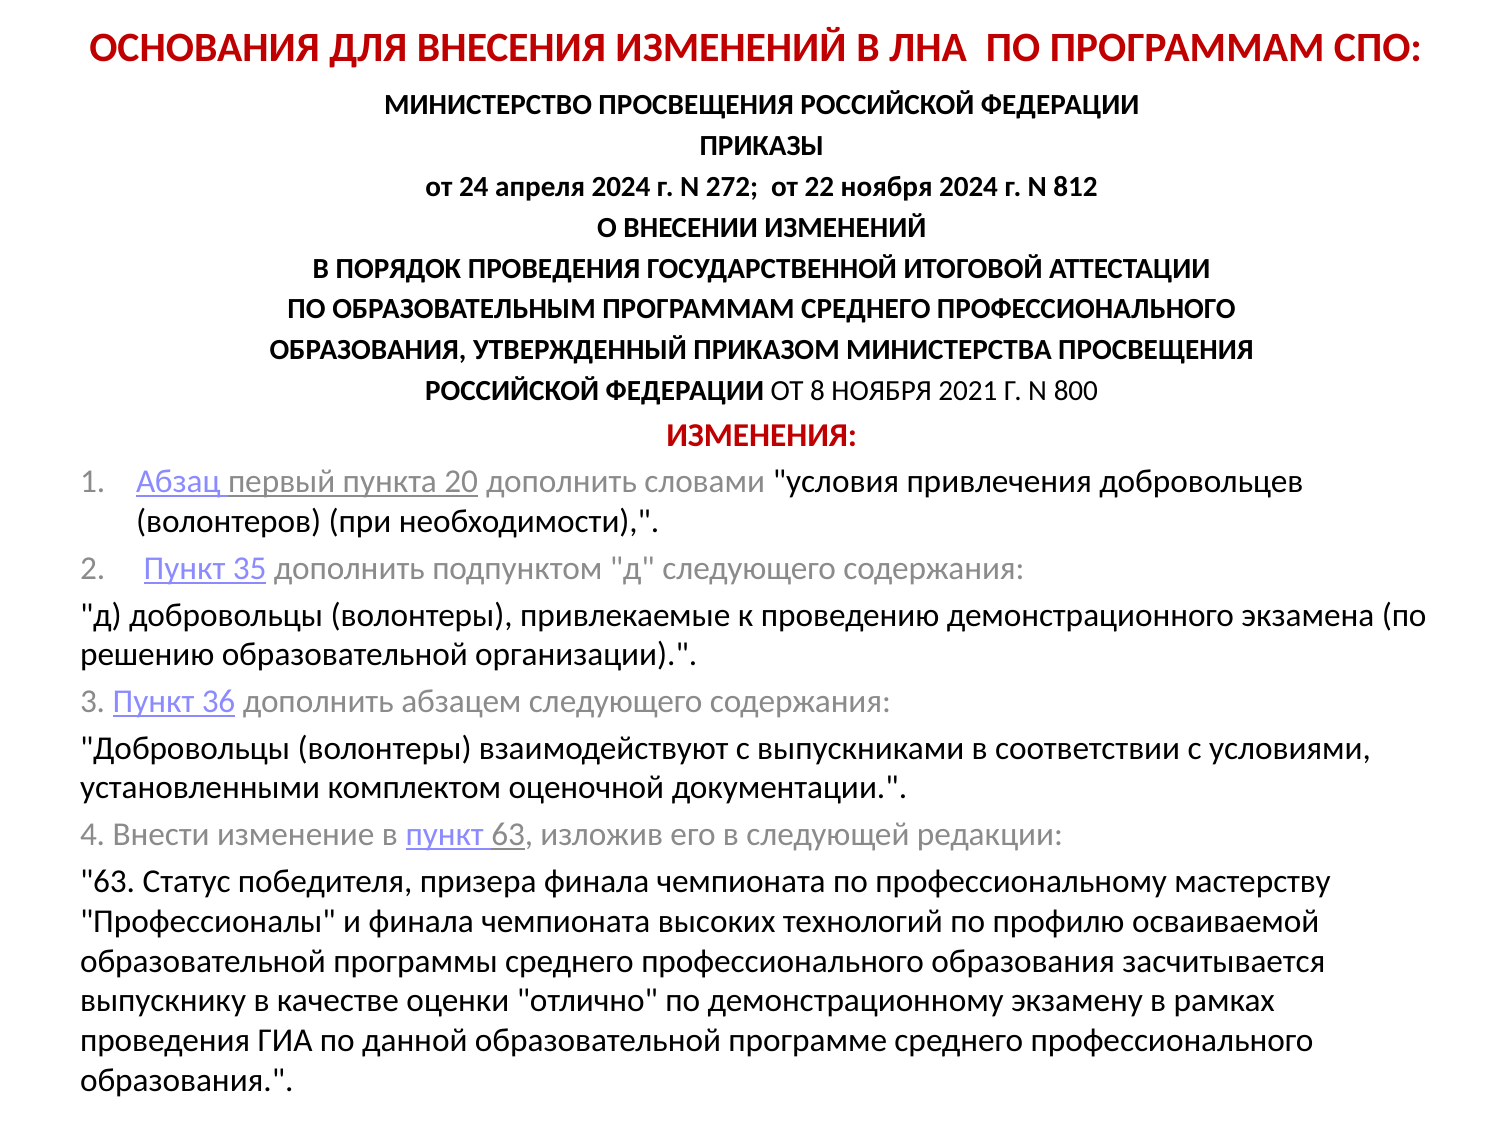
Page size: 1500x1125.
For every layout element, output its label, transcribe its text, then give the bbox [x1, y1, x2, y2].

subtitle МИНИСТЕРСТВО ПРОСВЕЩЕНИЯ РОССИЙСКОЙ ФЕДЕРАЦИИ ПРИКАЗЫ от 24 апреля 2024 г. N 272; от 22 ноября 2024 г. N 812 О ВНЕСЕНИИ ИЗМЕНЕНИЙ В ПОРЯДОК ПРОВЕДЕНИЯ ГОСУДАРСТВЕННОЙ ИТОГОВОЙ АТТЕСТАЦИИ ПО ОБРАЗОВАТЕЛЬНЫМ ПРОГРАММАМ СРЕДНЕГО ПРОФЕССИОНАЛЬНОГО ОБРАЗОВАНИЯ, УТВЕРЖДЕННЫЙ ПРИКАЗОМ МИНИСТЕРСТВА ПРОСВЕЩЕНИЯ РОССИЙСКОЙ ФЕДЕРАЦИИ ОТ 8 НОЯБРЯ 2021 Г. N 800 ИЗМЕНЕНИЯ: Абзац первый пункта 20 дополнить словами "условия привлечения добровольцев (волонтеров) (при необходимости),". Пункт 35 дополнить подпунктом "д" следующего содержания: "д) добровольцы (волонтеры), привлекаемые к проведению демонстрационного экзамена (по решению образовательной организации).". 3. Пункт 36 дополнить абзацем следующего содержания: "Добровольцы (волонтеры) взаимодействуют с выпускниками в соответствии с условиями, установленными комплектом оценочной документации.". 4. Внести изменение в пункт 63, изложив его в следующей редакции: "63. Статус победителя, призера финала чемпионата по профессиональному мастерству "Профессионалы" и финала чемпионата высоких технологий по профилю осваиваемой образовательной программы среднего профессионального образования засчитывается выпускнику в качестве оценки "отлично" по демонстрационному экзамену в рамках проведения ГИА по данной образовательной программе среднего профессионального образования.". [64, 78, 1459, 1035]
title ОСНОВАНИЯ ДЛЯ ВНЕСЕНИЯ ИЗМЕНЕНИЙ В ЛНА ПО ПРОГРАММАМ СПО: [53, 0, 1459, 90]
